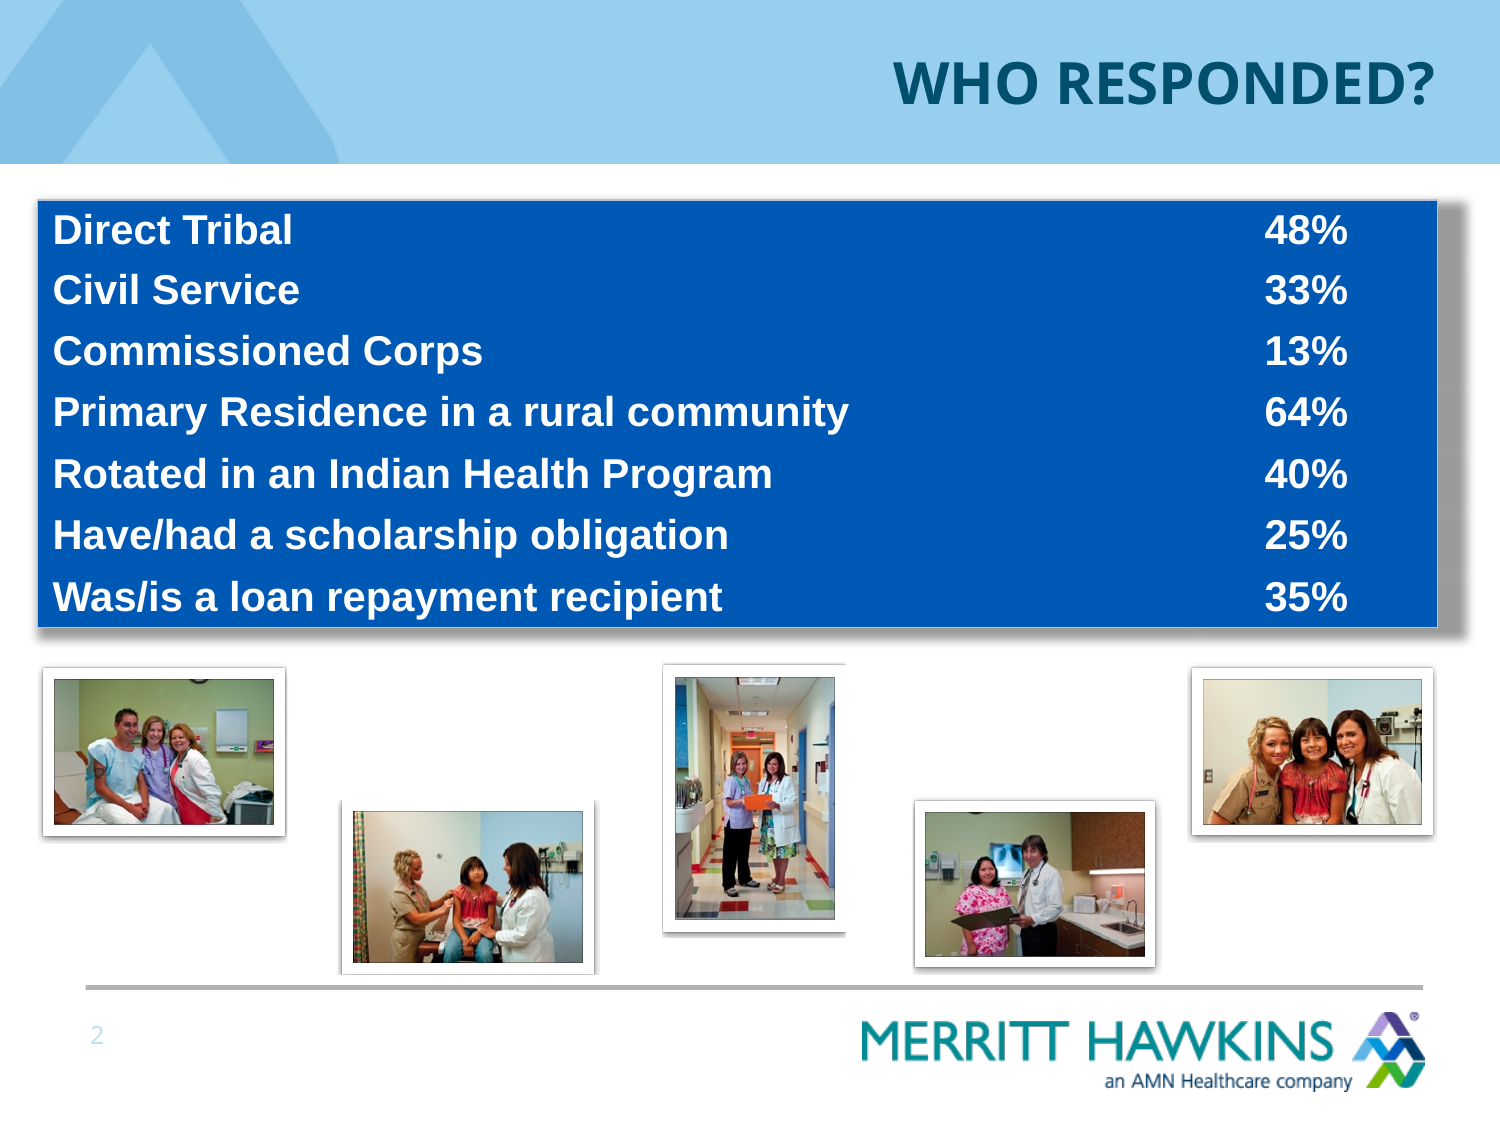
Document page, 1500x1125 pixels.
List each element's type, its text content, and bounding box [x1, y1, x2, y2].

title WHO RESPONDED? [287, 24, 1451, 138]
picture [1187, 662, 1438, 844]
picture [0, 0, 1500, 164]
table_cell Rotated in an Indian Health Program [38, 443, 1175, 504]
picture [862, 1012, 1425, 1092]
picture [37, 662, 288, 844]
table_cell 33% [1175, 260, 1437, 320]
table_cell Primary Residence in a rural community [38, 381, 1175, 443]
slide_number 2 [74, 1012, 151, 1054]
picture [337, 799, 601, 976]
table_cell Was/is a loan repayment recipient [38, 566, 1175, 627]
table_cell Commissioned Corps [38, 320, 1175, 381]
table_header Direct Tribal [38, 201, 1175, 260]
table_cell 13% [1175, 320, 1437, 381]
table_cell 25% [1175, 504, 1437, 566]
table_cell Have/had a scholarship obligation [38, 504, 1175, 566]
picture [912, 794, 1163, 976]
table_header 48% [1175, 201, 1437, 260]
table_cell 64% [1175, 381, 1437, 443]
table_cell 35% [1175, 566, 1437, 627]
table_cell 40% [1175, 443, 1437, 504]
picture [662, 662, 846, 938]
table_cell Civil Service [38, 260, 1175, 320]
